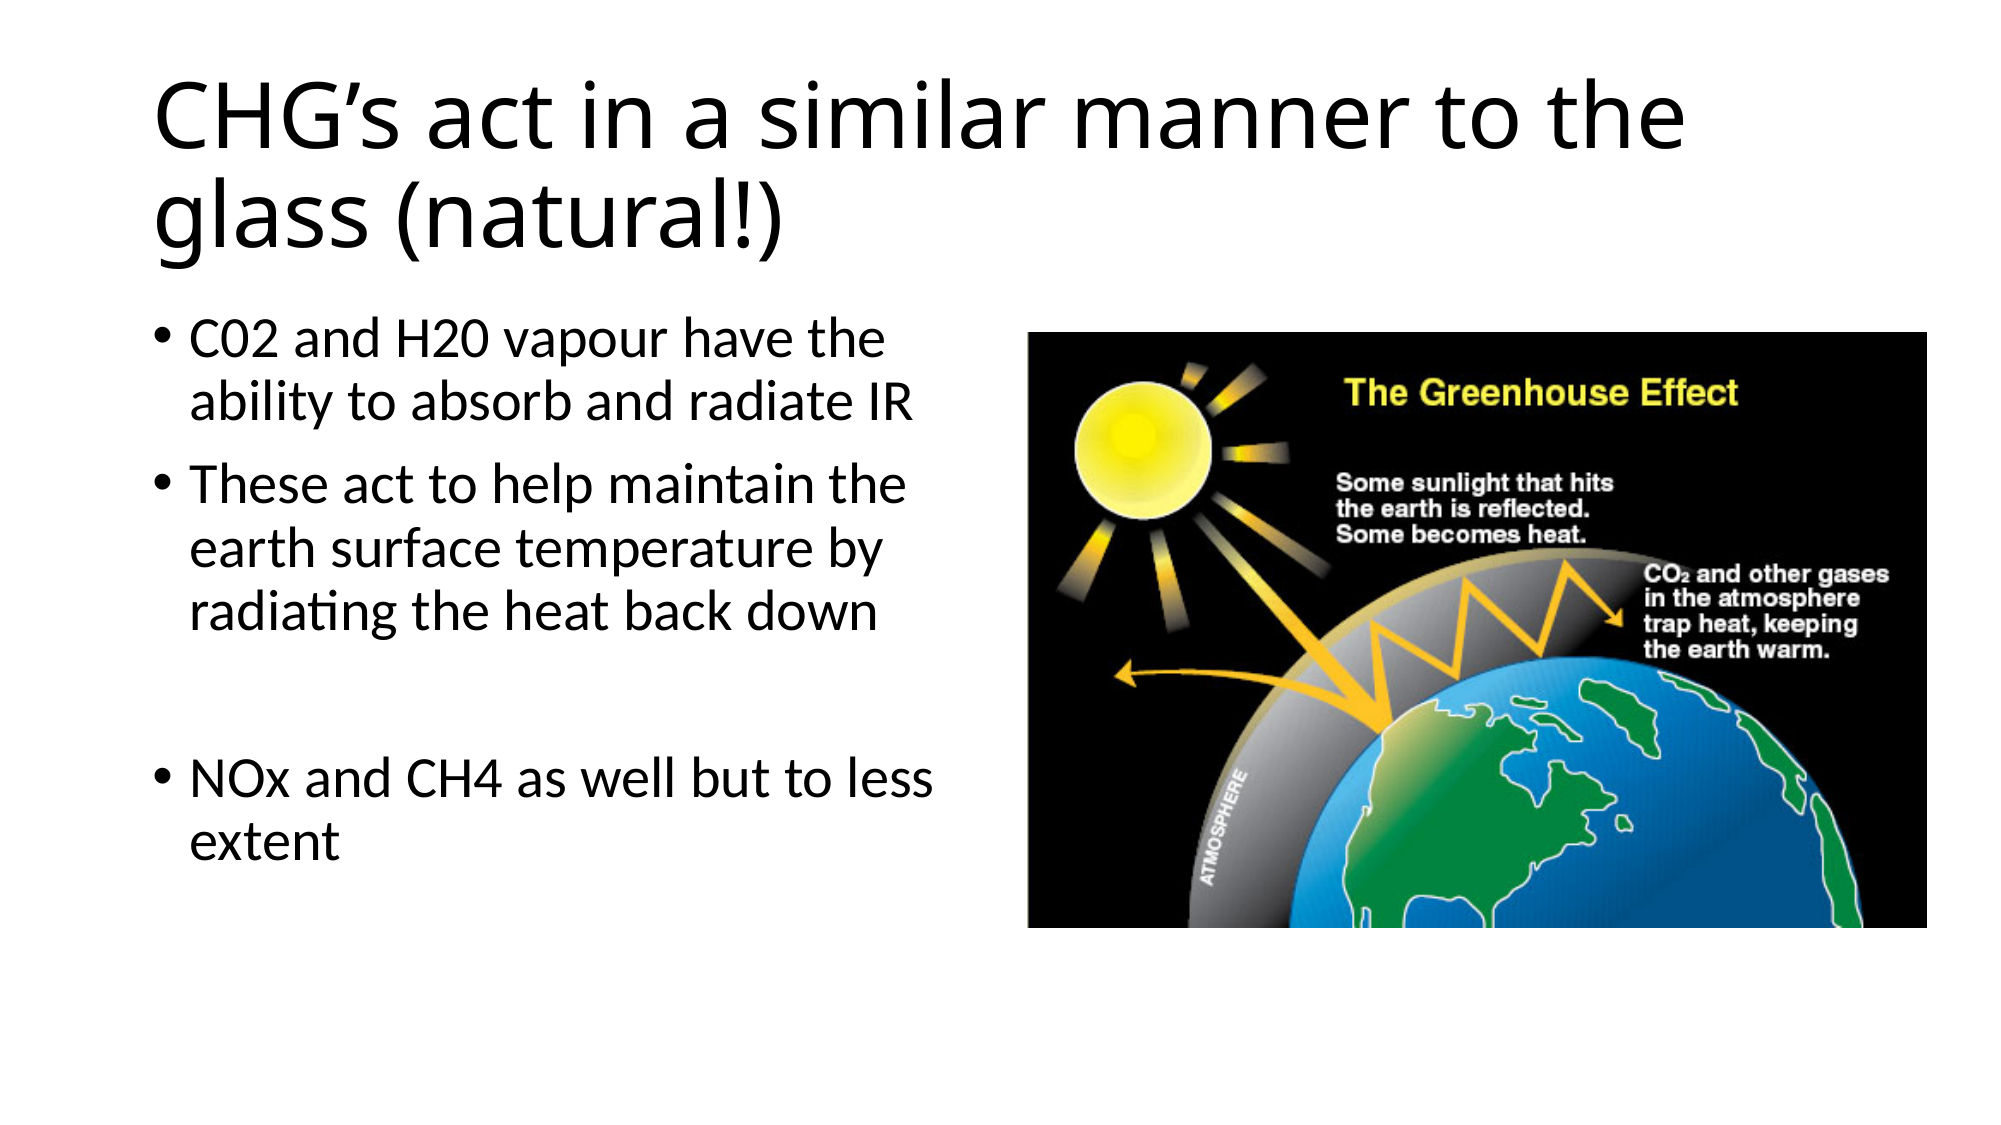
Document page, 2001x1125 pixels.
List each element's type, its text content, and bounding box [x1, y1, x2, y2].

list C02 and H20 vapour have the ability to absorb and radiate IR These act to help maintain the earth surface temperature by radiating the heat back down NOx and CH4 as well but to less extent [137, 299, 988, 1014]
title CHG’s act in a similar manner to the glass (natural!) [137, 59, 1863, 278]
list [1027, 332, 1927, 928]
